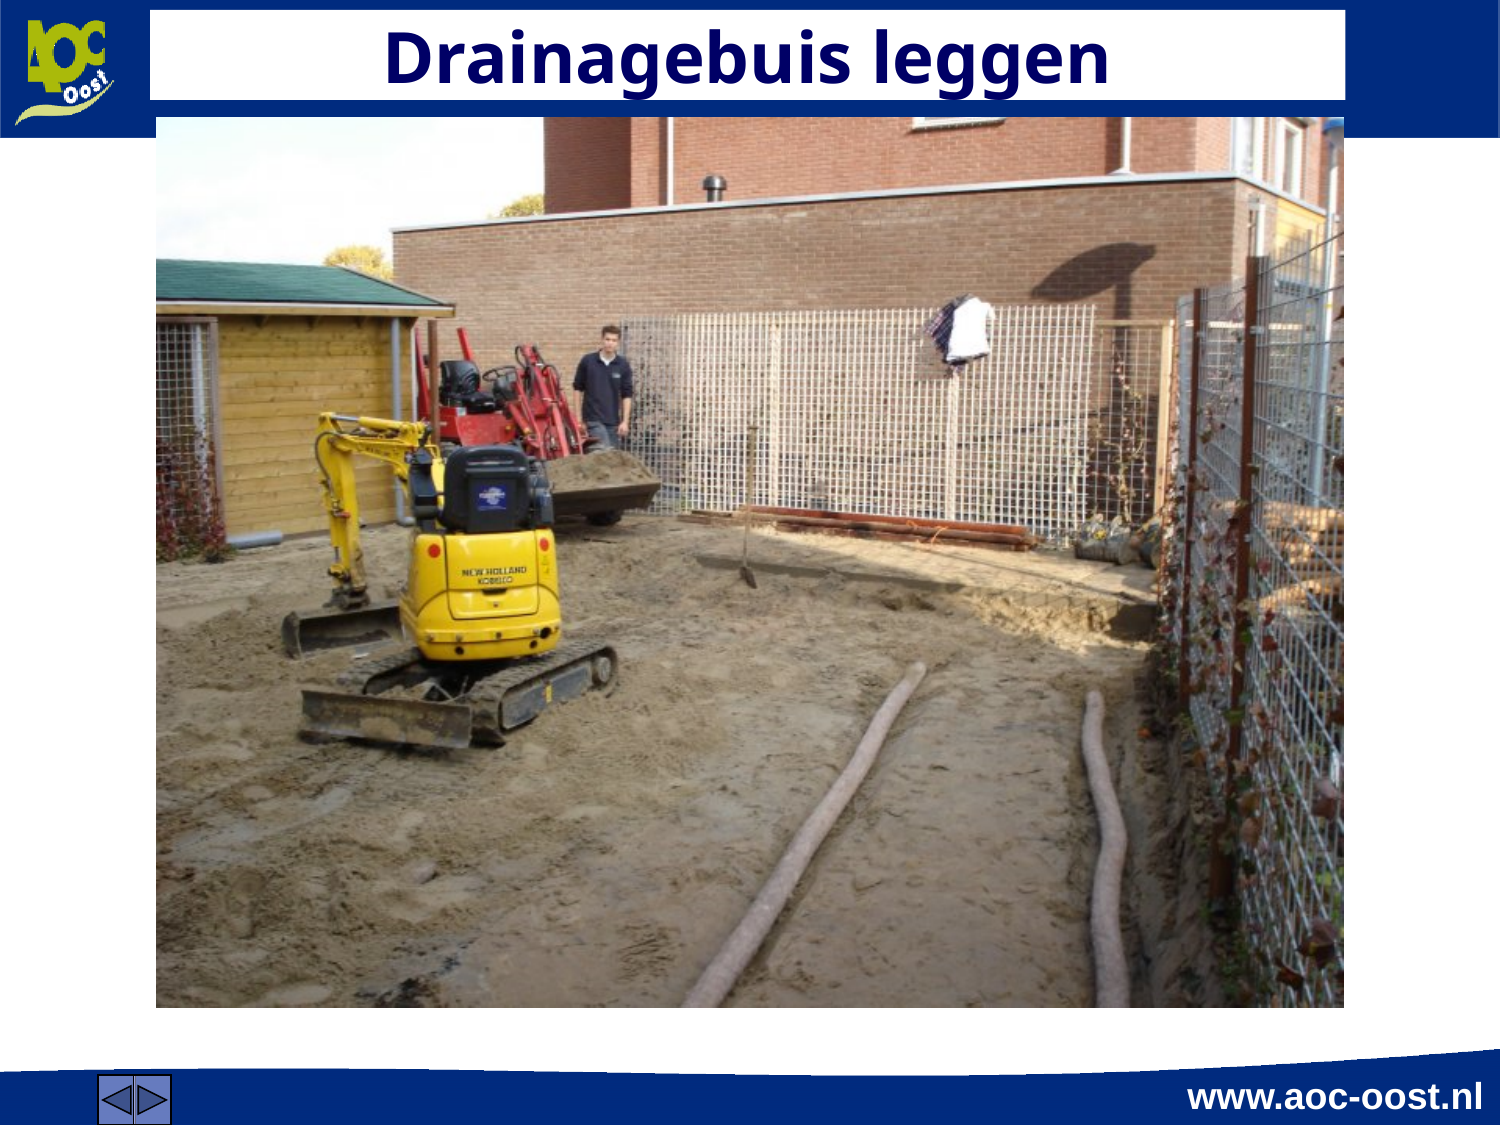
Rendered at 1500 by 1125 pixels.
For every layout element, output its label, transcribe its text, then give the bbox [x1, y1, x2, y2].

picture [0, 1049, 1500, 1125]
picture [0, 0, 1500, 1008]
title Drainagebuis leggen [150, 9, 1346, 100]
